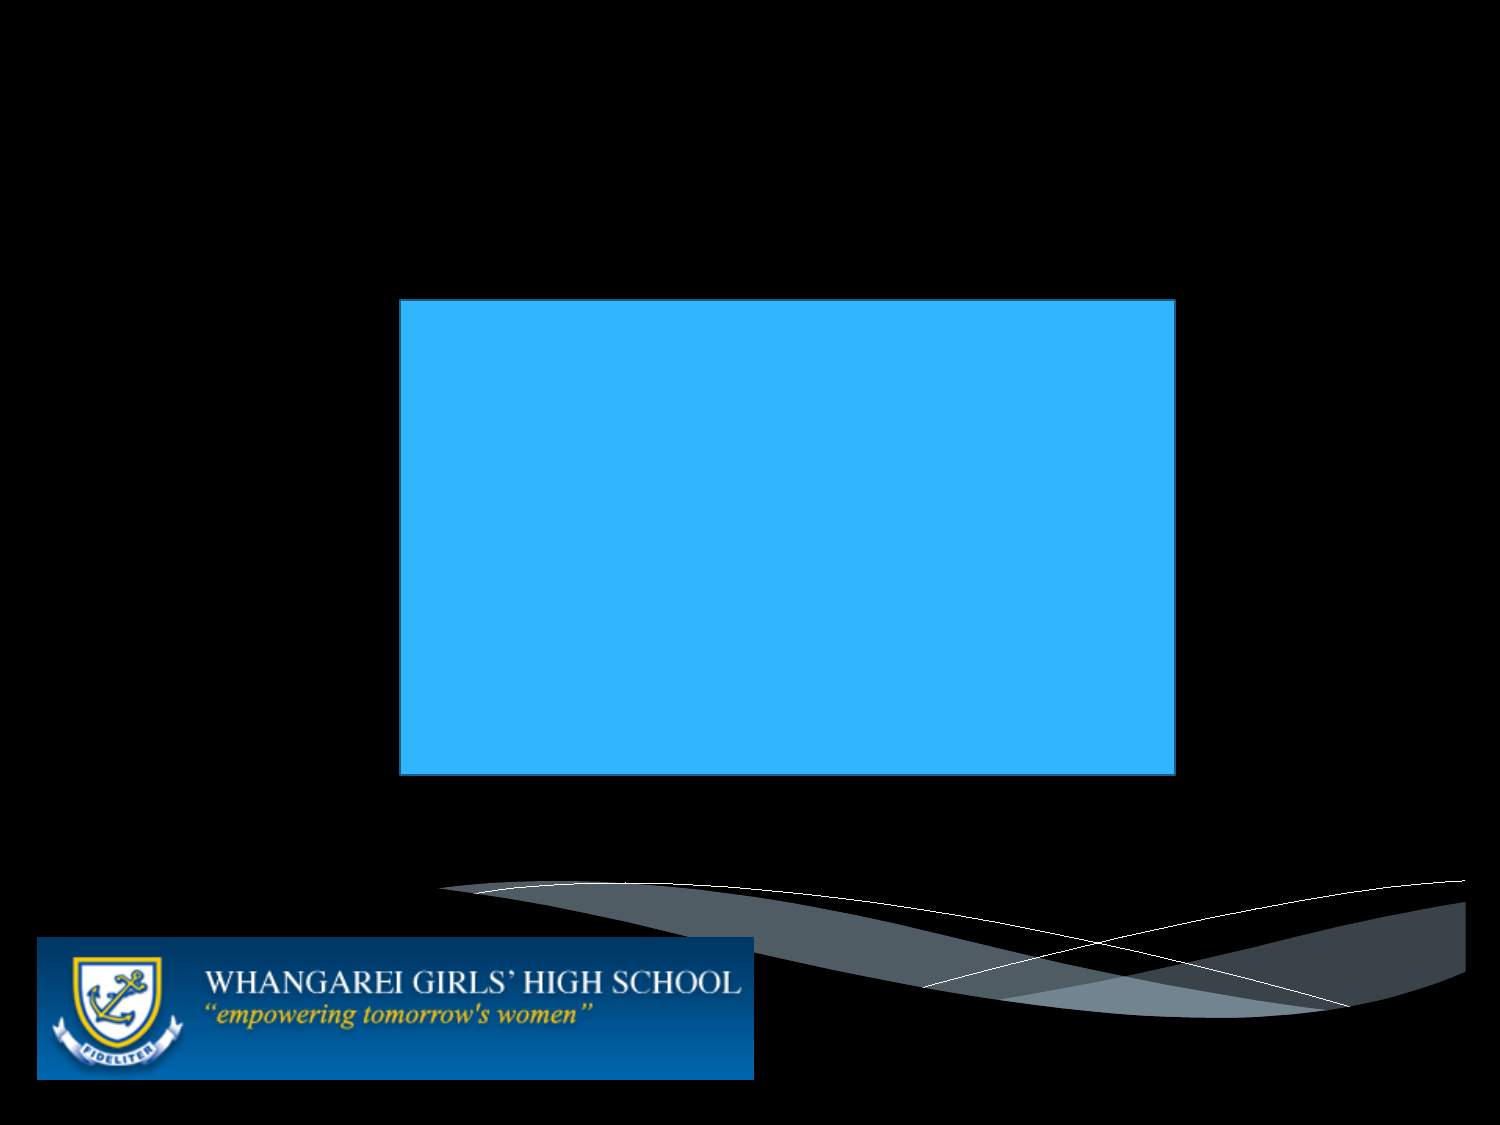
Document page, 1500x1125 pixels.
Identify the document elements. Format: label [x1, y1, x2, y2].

picture [37, 937, 754, 1080]
text_box [399, 299, 1176, 776]
